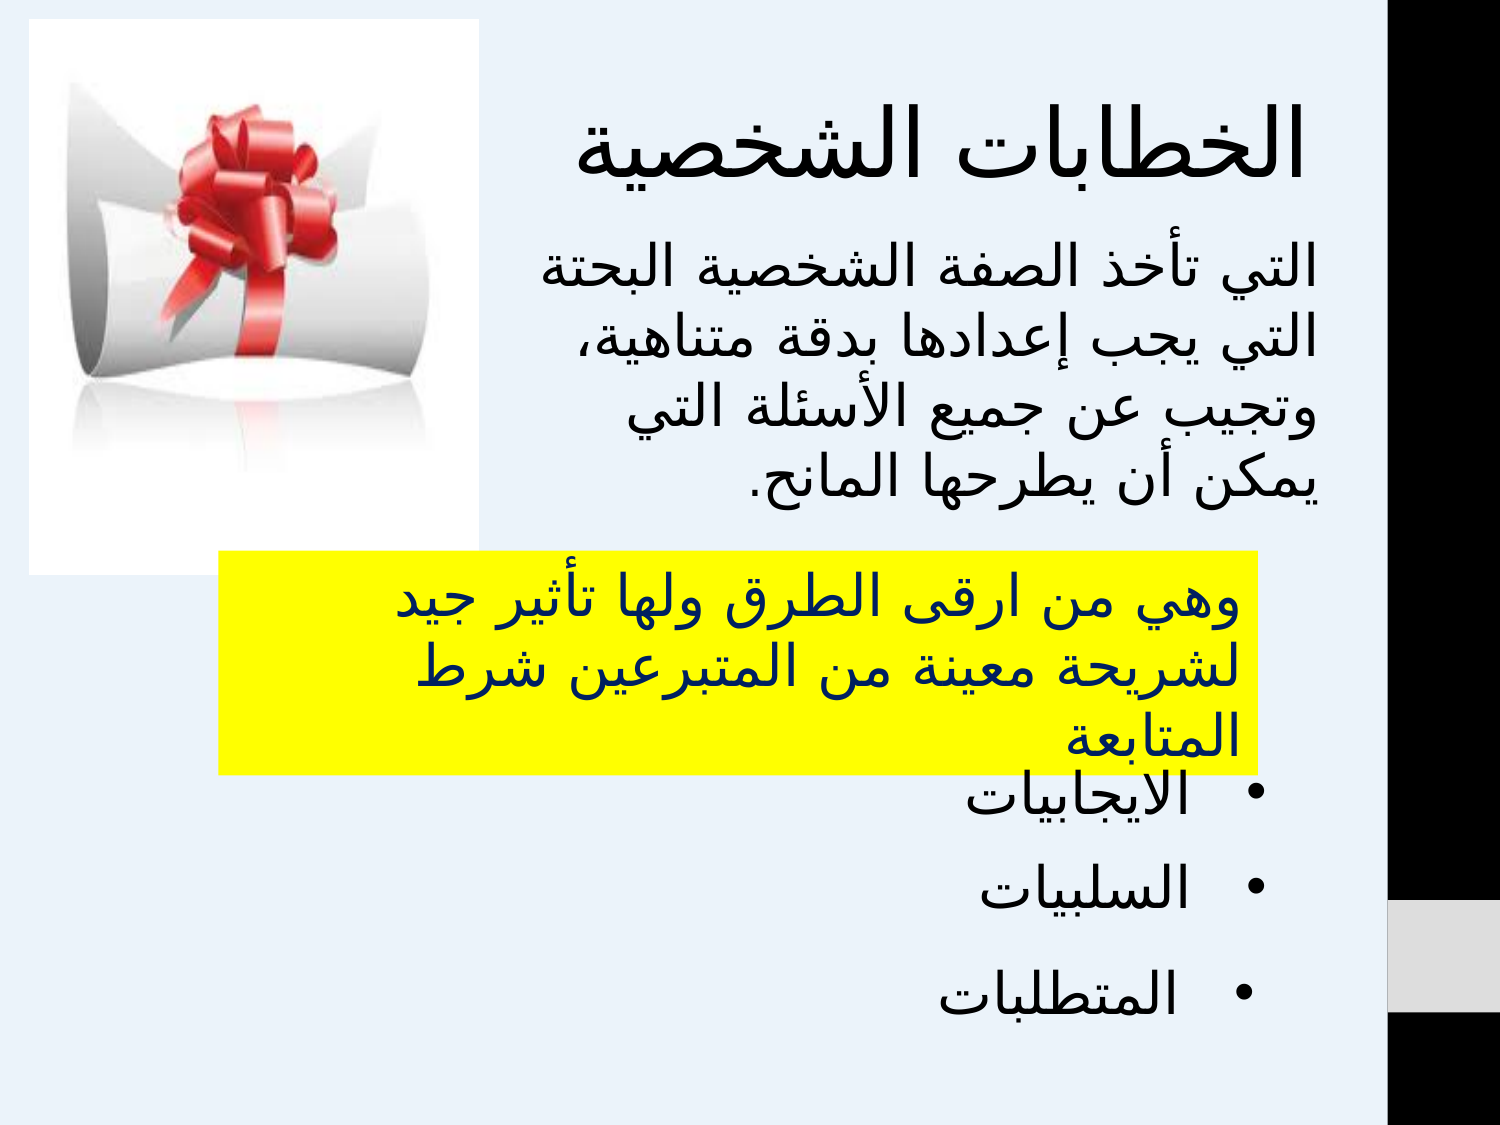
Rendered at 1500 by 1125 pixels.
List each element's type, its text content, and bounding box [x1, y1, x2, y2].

text_box السلبيات [809, 842, 1282, 928]
text_box التي تأخذ الصفة الشخصية البحتة التي يجب إعدادها بدقة متناهية، وتجيب عن جميع الأسئلة التي يمكن أن يطرحها المانح. [513, 220, 1335, 516]
text_box وهي من ارقى الطرق ولها تأثير جيد لشريحة معينة من المتبرعين شرط المتابعة [218, 550, 1258, 776]
picture [28, 18, 479, 575]
text_box المتطلبات [797, 949, 1270, 1034]
title الخطابات الشخصية [490, 45, 1325, 233]
text_box الايجابيات [809, 748, 1282, 834]
